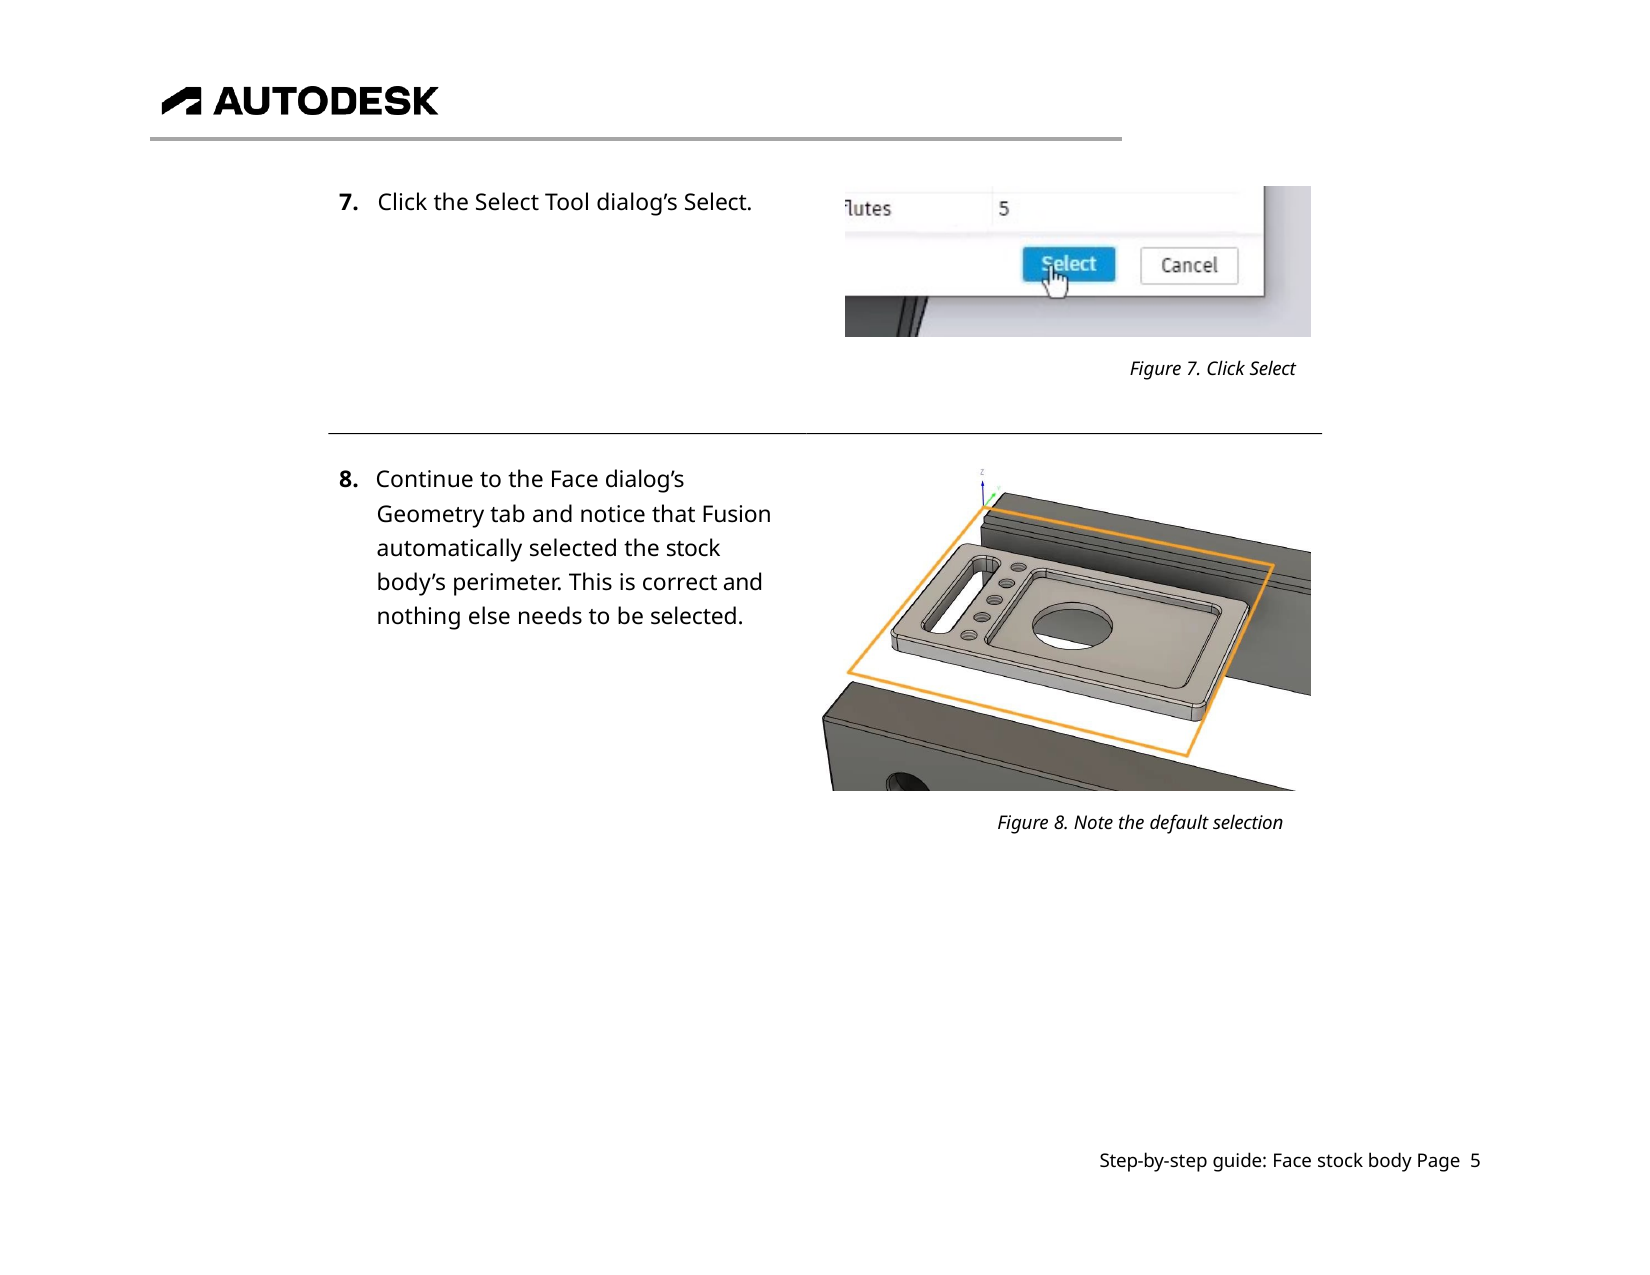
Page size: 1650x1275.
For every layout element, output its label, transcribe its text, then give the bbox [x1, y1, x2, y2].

slide_number Step-by-step guide: Face stock body Page 10 [1097, 1145, 1509, 1275]
picture [821, 463, 1311, 791]
text_box Figure 8. Note the default selection [995, 808, 1313, 833]
picture [161, 86, 439, 115]
text_box 7. Click the Select Tool dialog’s Select. [337, 185, 765, 216]
text_box Figure 7. Click Select [1127, 354, 1313, 380]
picture [844, 186, 1311, 337]
text_box 8. Continue to the Face dialog’s Geometry tab and notice that Fusion automatically selected the stock body’s perimeter. This is correct and nothing else needs to be selected. [337, 456, 774, 630]
